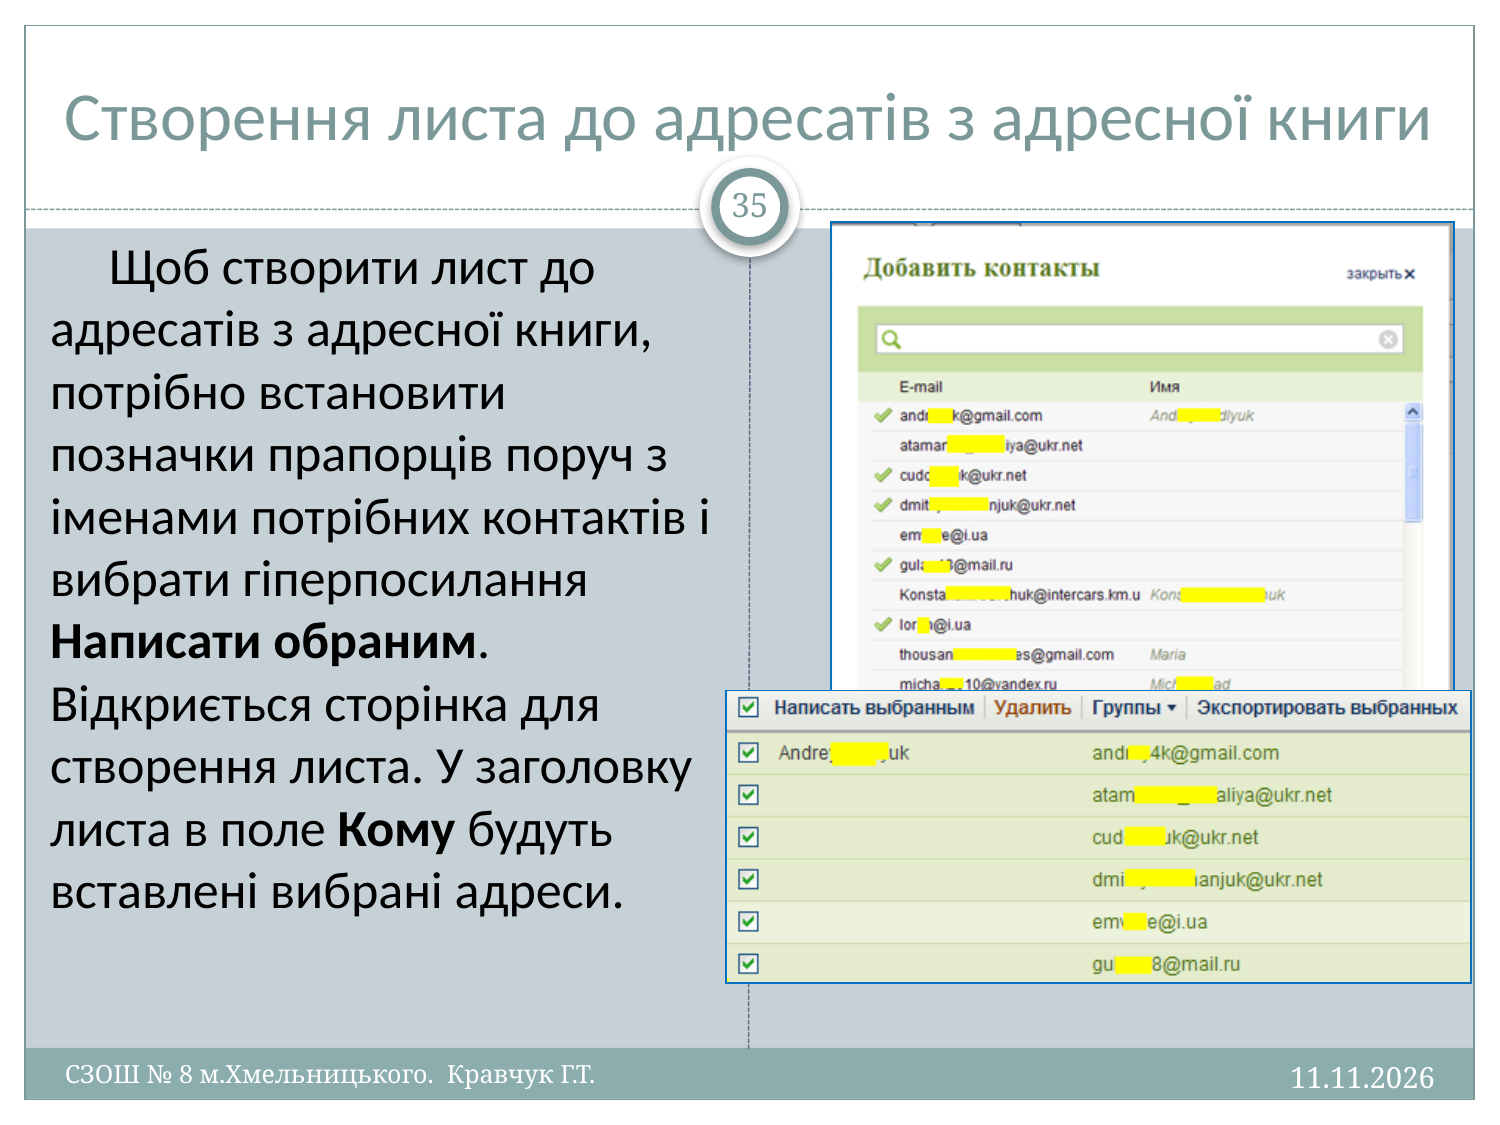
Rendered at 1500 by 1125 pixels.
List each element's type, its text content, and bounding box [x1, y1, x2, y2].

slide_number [950, 1051, 1450, 1112]
list Щоб створити лист до адресатів з адресної книги, потрібно встановити позначки прапорців поруч з іменами потрібних контактів і вибрати гіперпосилання Написати обраним. Відкриється сторінка для створення листа. У заголовку листа в поле Кому будуть вставлені вибрані адреси. [35, 224, 739, 1043]
slide_number 35 [712, 170, 788, 243]
footer СЗОШ № 8 м.Хмельницького. Кравчук Г.Т. [50, 1051, 638, 1112]
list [831, 222, 1454, 688]
title Створення листа до адресатів з адресної книги [49, 37, 1450, 162]
picture [726, 691, 1471, 983]
